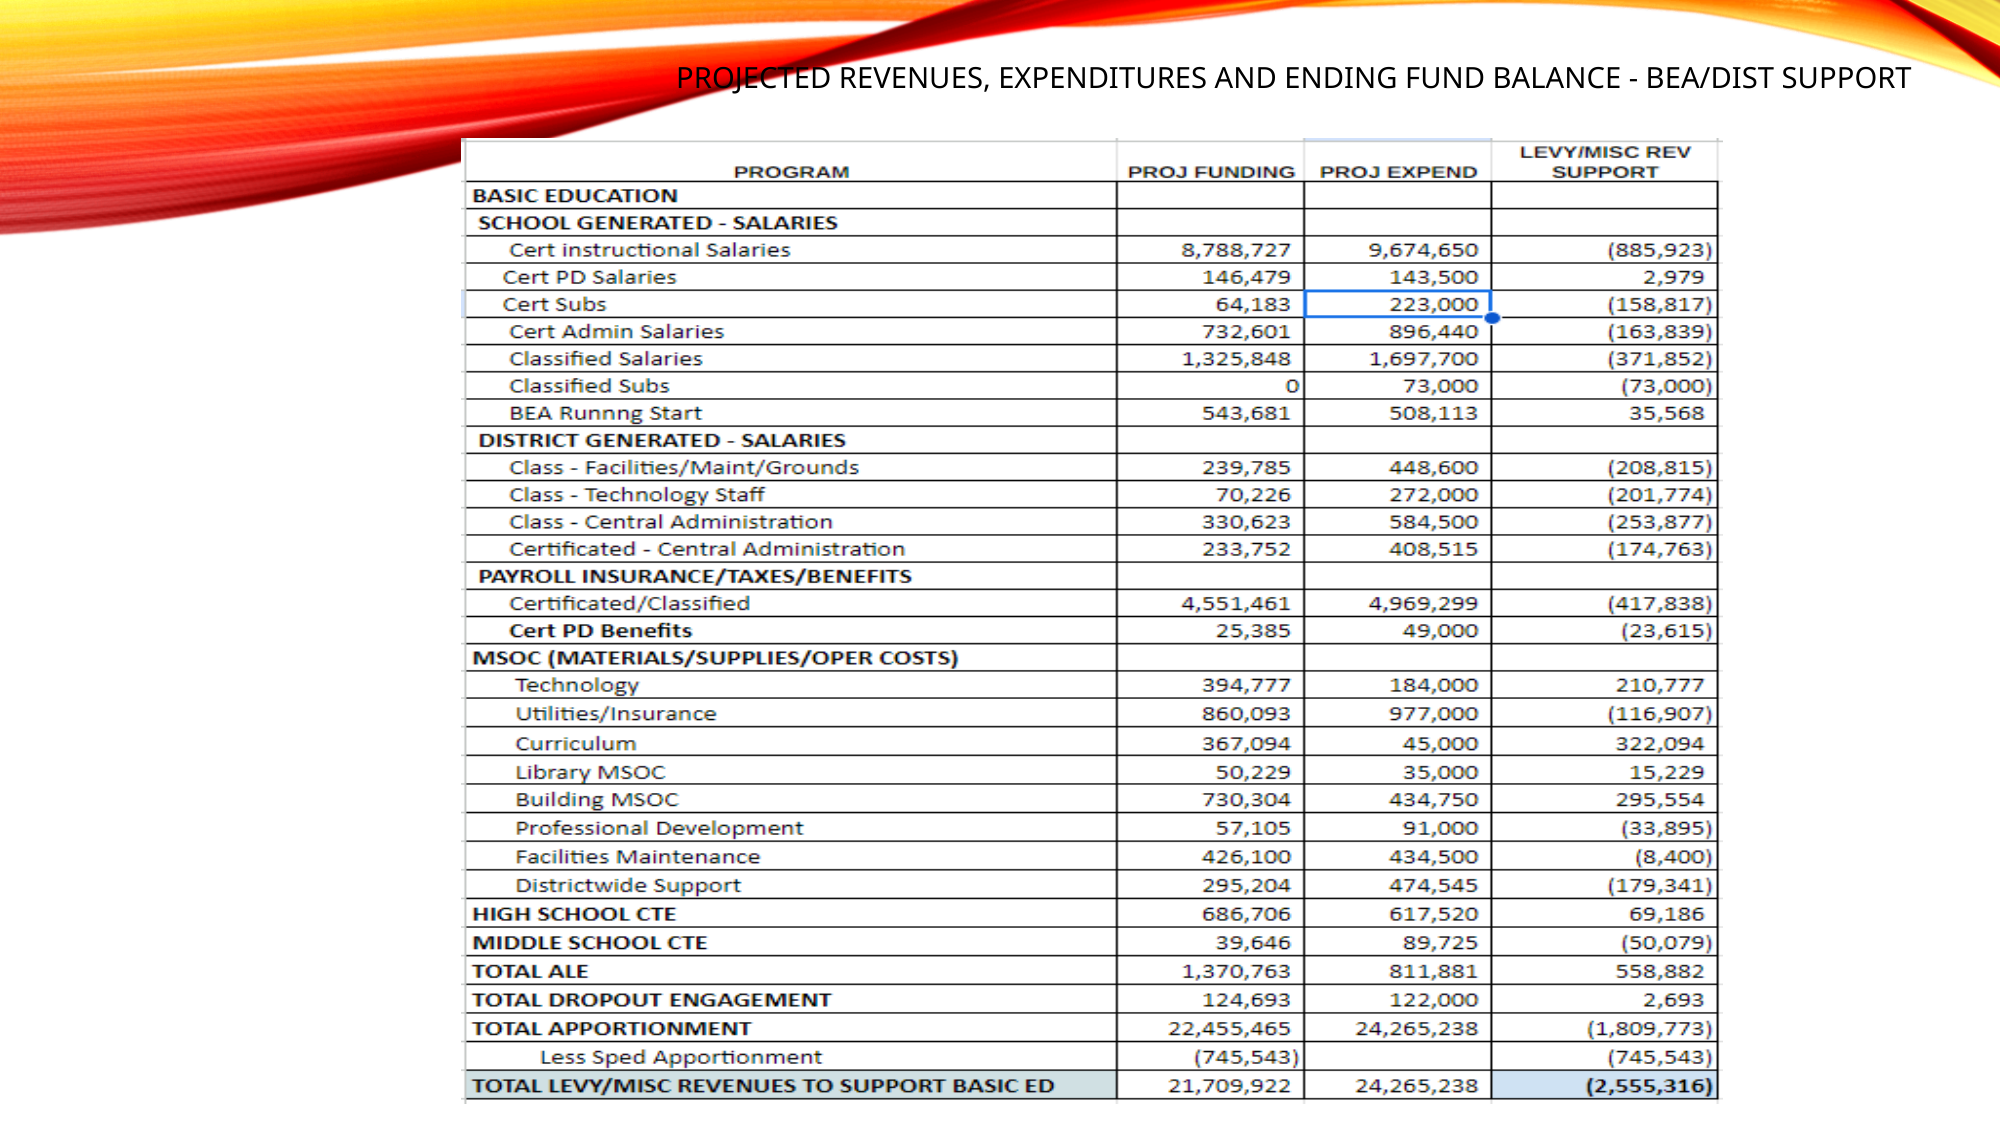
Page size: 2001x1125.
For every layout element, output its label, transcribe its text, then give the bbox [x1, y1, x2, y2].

picture [0, 0, 2000, 1104]
title PROJECTED REVENUES, EXPENDITURES AND ENDING FUND BALANCE - BEA/DIST SUPPORT [635, 38, 1954, 120]
